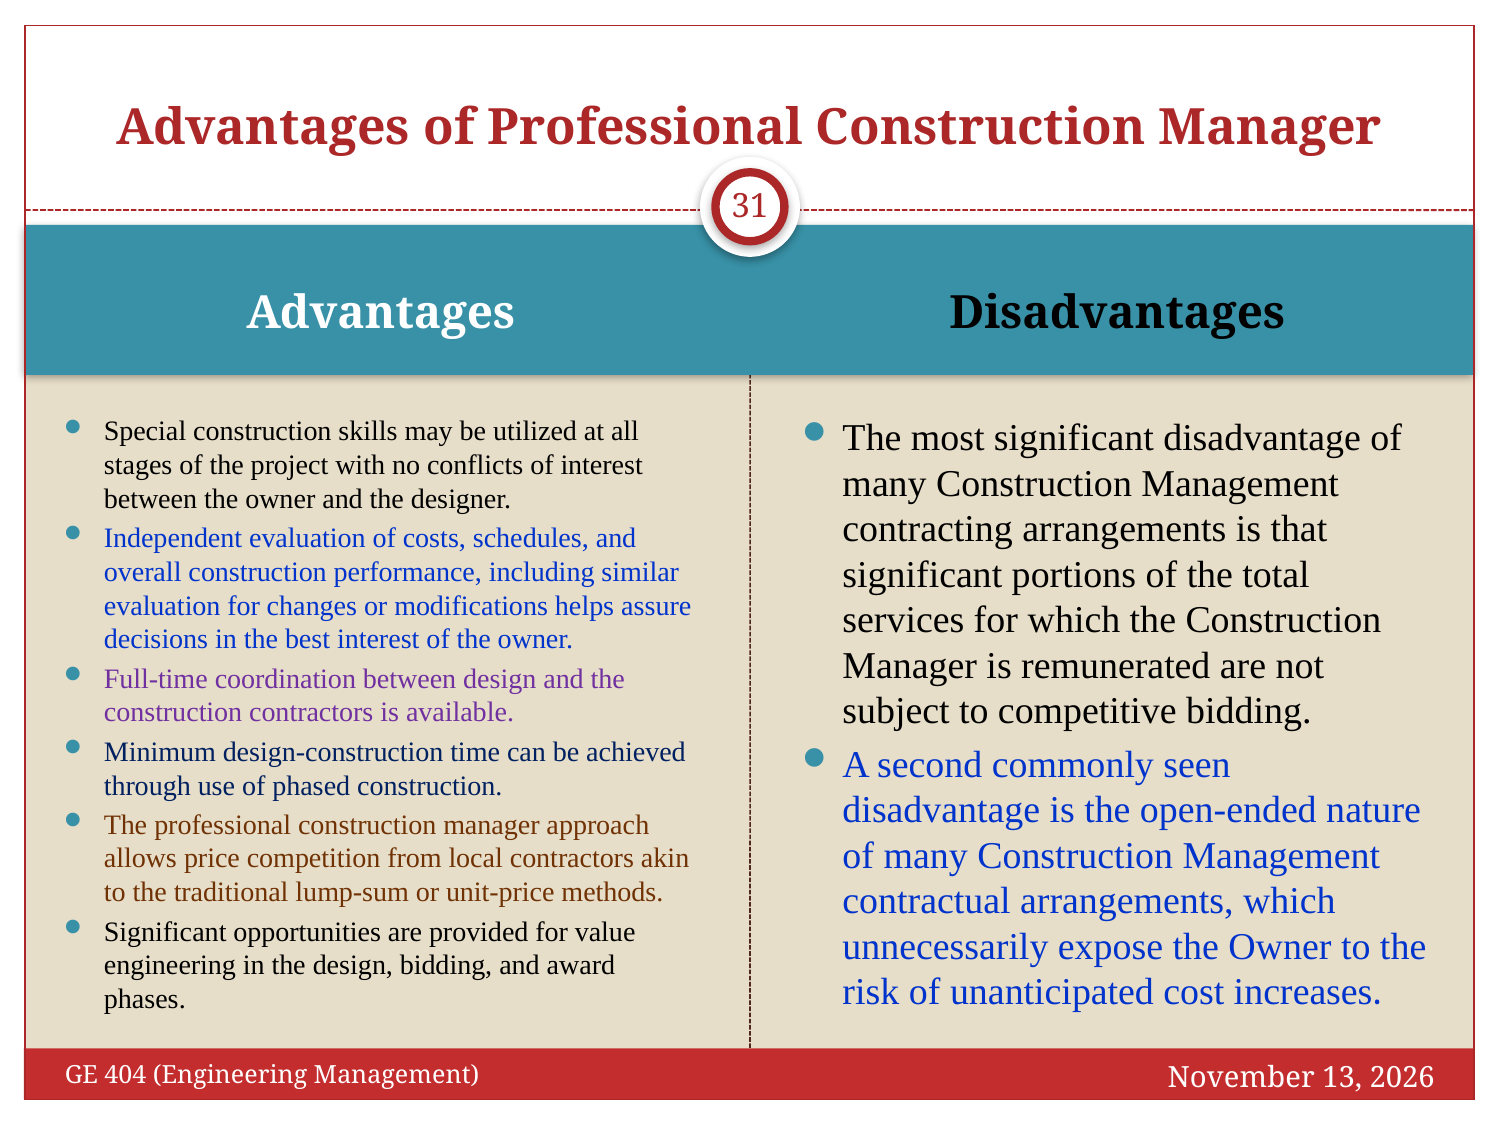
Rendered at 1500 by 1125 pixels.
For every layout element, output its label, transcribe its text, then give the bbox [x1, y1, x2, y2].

list Disadvantages [785, 249, 1450, 371]
list Advantages [48, 249, 714, 371]
title Advantages of Professional Construction Manager [49, 37, 1450, 162]
footer GE 404 (Engineering Management) [50, 1051, 638, 1112]
slide_number 31 [712, 171, 788, 244]
list Special construction skills may be utilized at all stages of the project with no conflicts of interest between the owner and the designer. Independent evaluation of costs, schedules, and overall construction performance, including similar evaluation for changes or modifications helps assure decisions in the best interest of the owner. Full-time coordination between design and the construction contractors is available. Minimum design-construction time can be achieved through use of phased construction. The professional construction manager approach allows price competition from local contractors akin to the traditional lump-sum or unit-price methods. Significant opportunities are provided for value engineering in the design, bidding, and award phases. [49, 405, 713, 1032]
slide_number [950, 1050, 1450, 1111]
list The most significant disadvantage of many Construction Management contracting arrangements is that significant portions of the total services for which the Construction Manager is remunerated are not subject to competitive bidding. A second commonly seen disadvantage is the open-ended nature of many Construction Management contractual arrangements, which unnecessarily expose the Owner to the risk of unanticipated cost increases. [787, 405, 1450, 1033]
